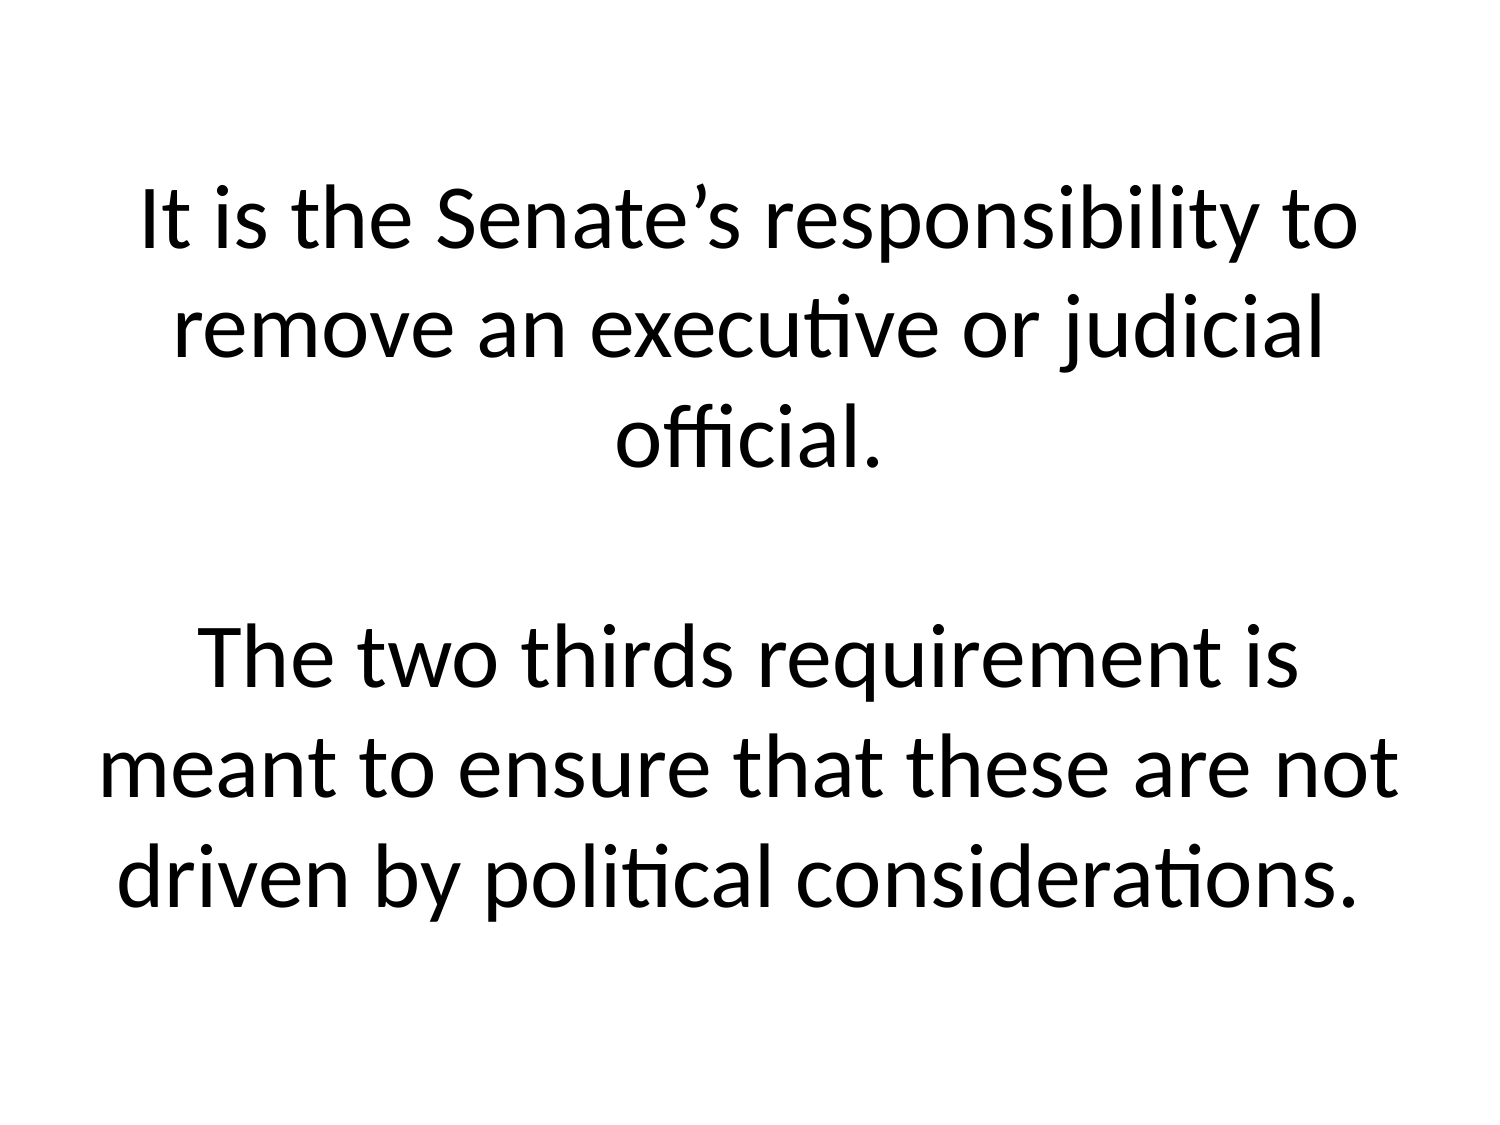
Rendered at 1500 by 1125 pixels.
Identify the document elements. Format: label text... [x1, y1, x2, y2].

title It is the Senate’s responsibility to remove an executive or judicial official. The two thirds requirement is meant to ensure that these are not driven by political considerations. [74, 44, 1426, 1038]
